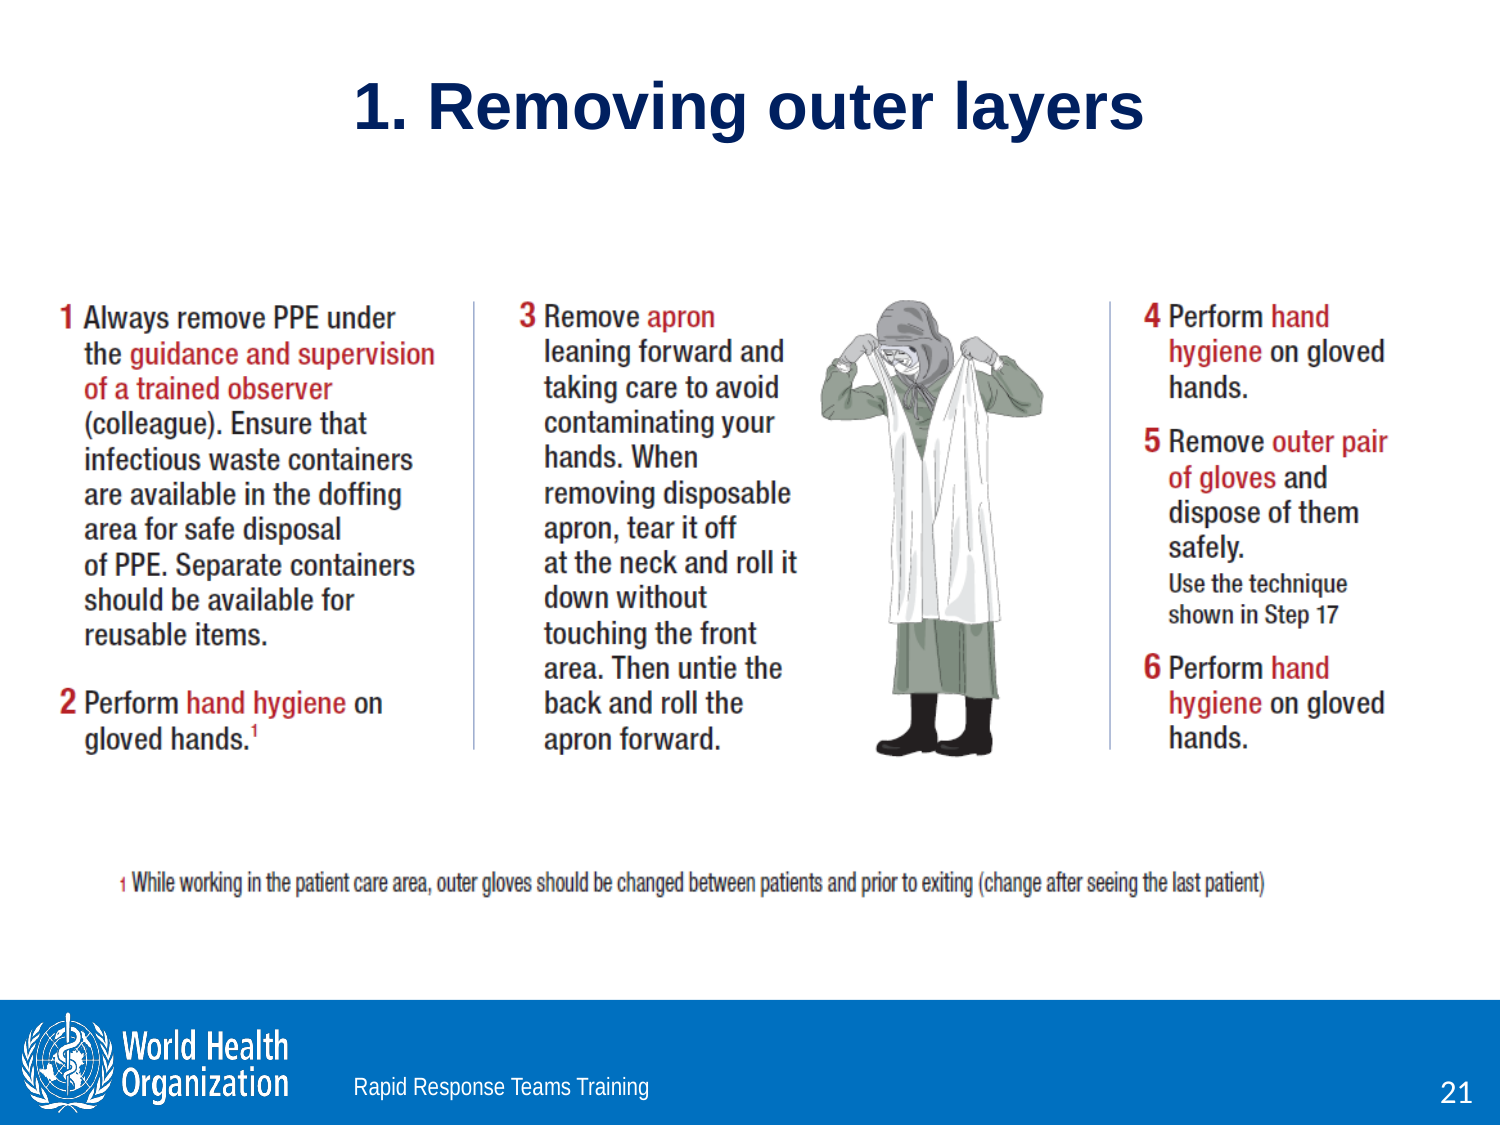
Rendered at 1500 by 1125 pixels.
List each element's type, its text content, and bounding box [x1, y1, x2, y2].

picture [111, 857, 1270, 906]
picture [21, 1012, 288, 1113]
picture [17, 290, 1472, 764]
title 1. Removing outer layers [75, 8, 1425, 197]
